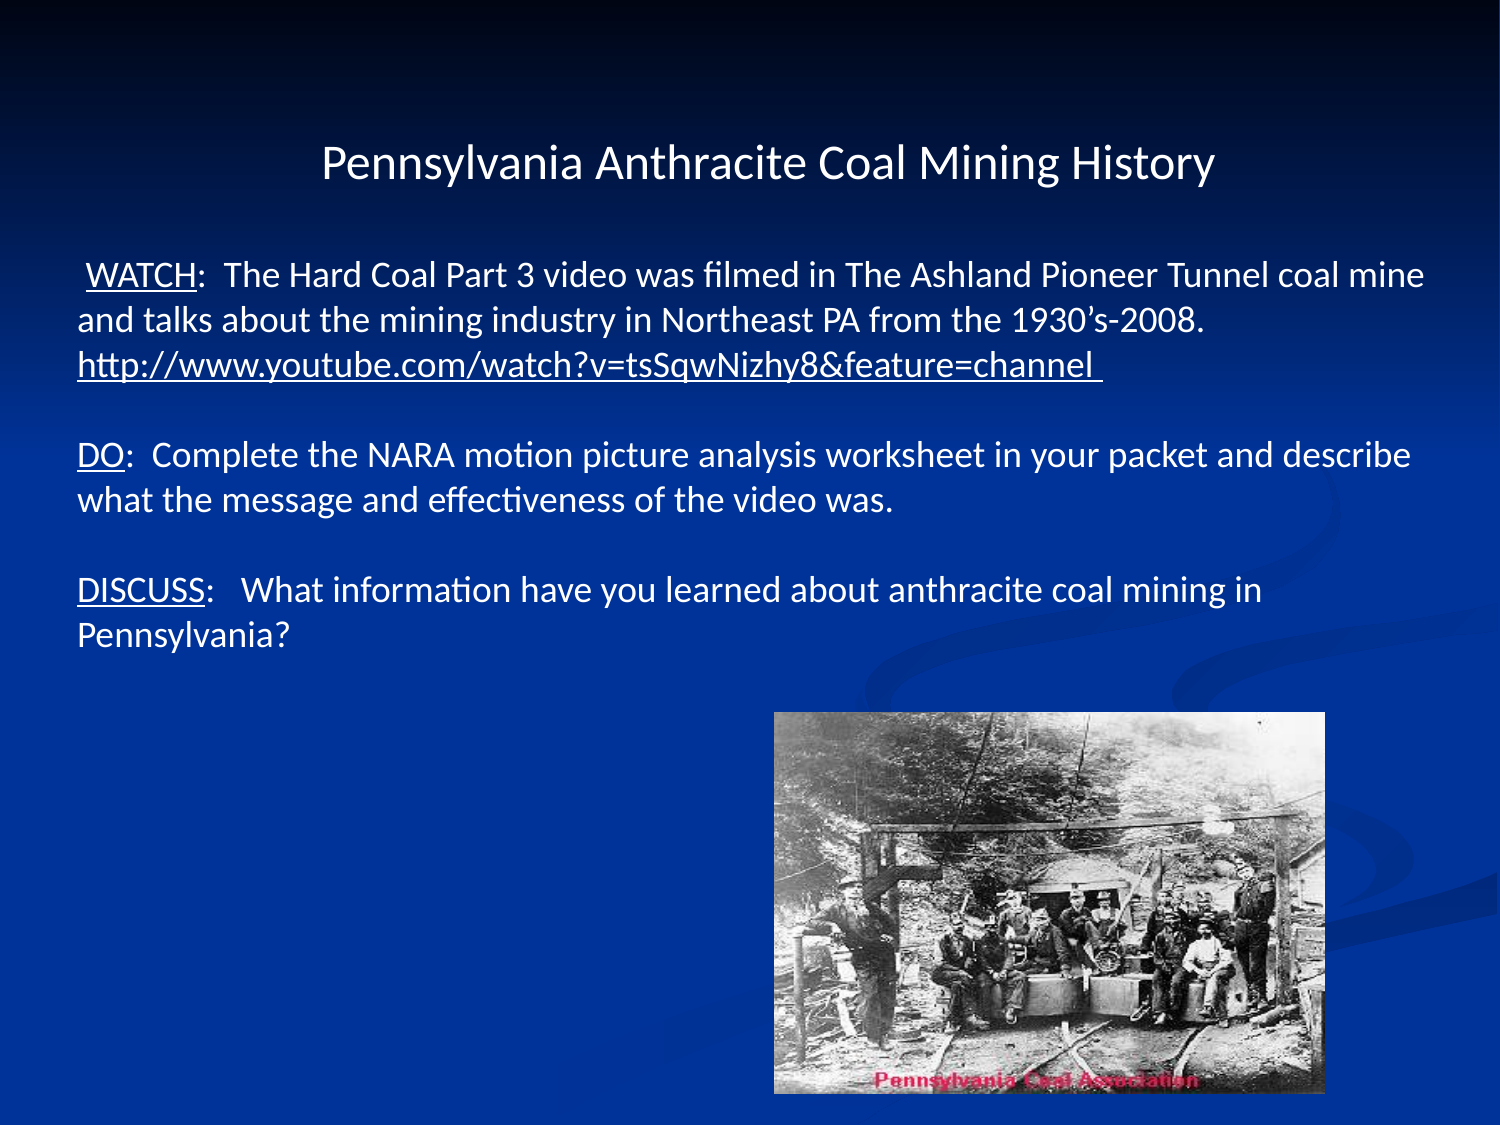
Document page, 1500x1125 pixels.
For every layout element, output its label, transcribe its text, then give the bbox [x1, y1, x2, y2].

picture [774, 712, 1326, 1094]
text_box Pennsylvania Anthracite Coal Mining History WATCH: The Hard Coal Part 3 video was filmed in The Ashland Pioneer Tunnel coal mine and talks about the mining industry in Northeast PA from the 1930’s-2008. http://www.youtube.com/watch?v=tsSqwNizhy8&feature=channel DO: Complete the NARA motion picture analysis worksheet in your packet and describe what the message and effectiveness of the video was. DISCUSS: What information have you learned about anthracite coal mining in Pennsylvania? [62, 99, 1475, 663]
